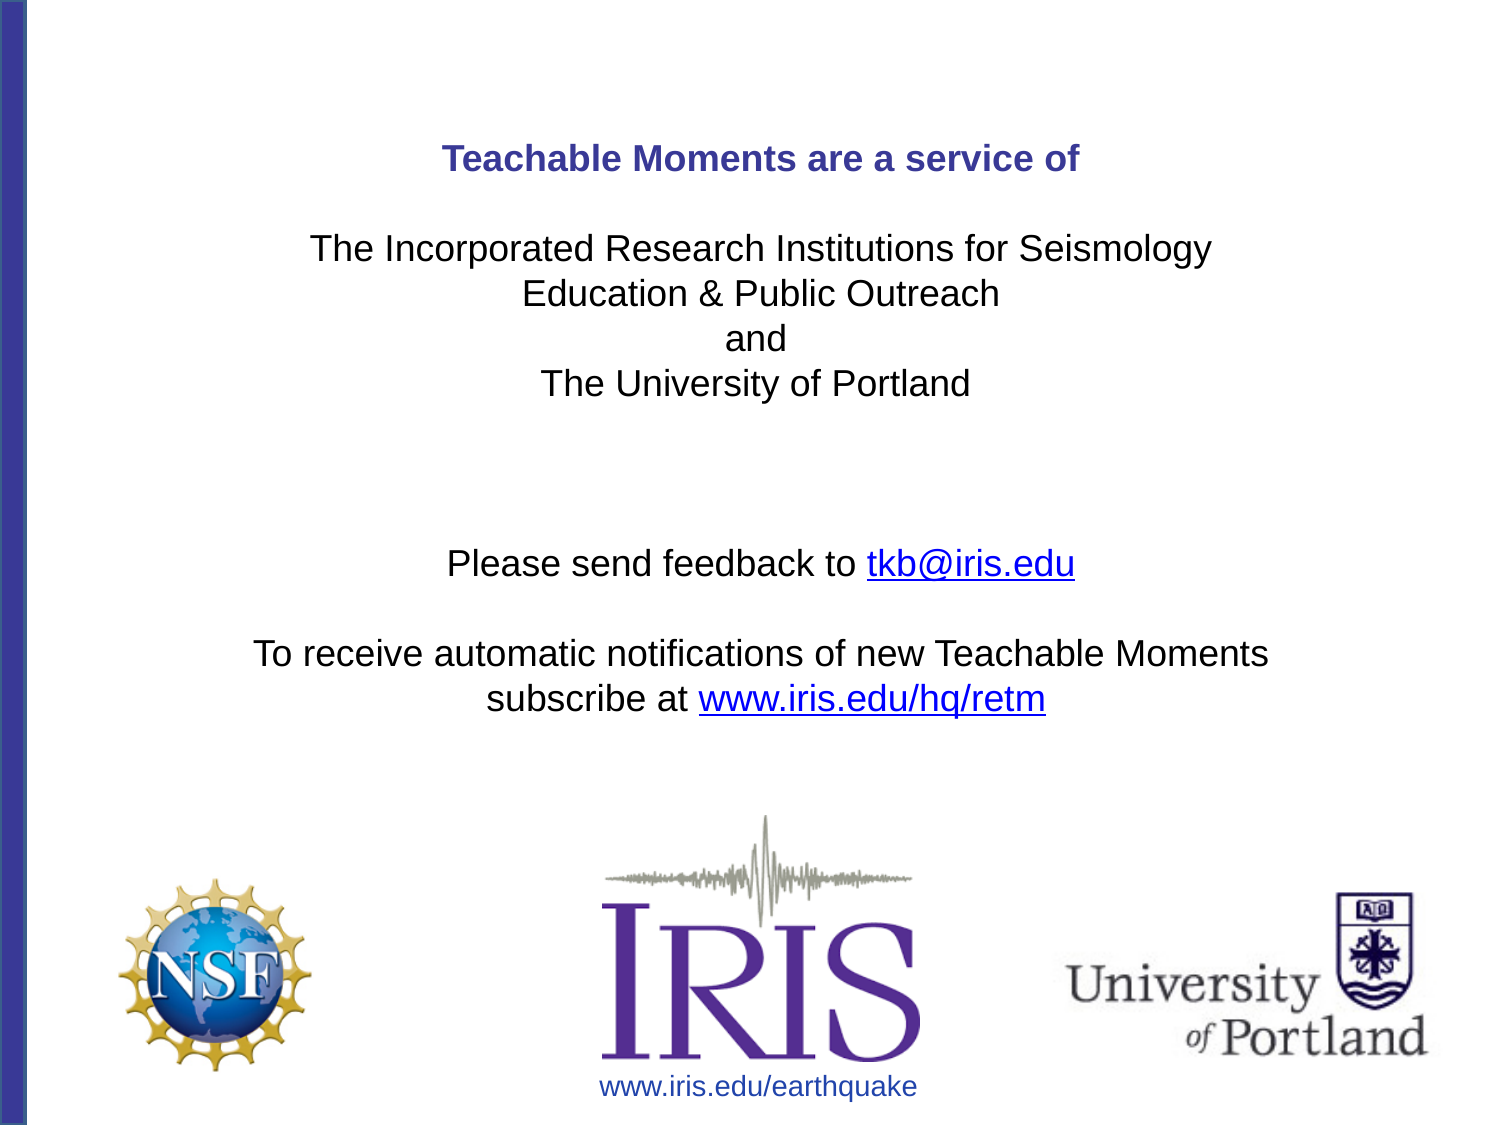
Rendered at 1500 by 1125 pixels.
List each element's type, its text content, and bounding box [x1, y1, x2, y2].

picture [1049, 863, 1447, 1074]
text_box www.iris.edu/earthquake [552, 1060, 965, 1110]
text_box [0, 0, 27, 1125]
text_box Teachable Moments are a service of The Incorporated Research Institutions for Seismology Education & Public Outreach and The University of Portland Please send feedback to tkb@iris.edu To receive automatic notifications of new Teachable Moments subscribe at www.iris.edu/hq/retm [116, 126, 1406, 772]
picture [116, 875, 314, 1074]
picture [602, 815, 920, 1063]
